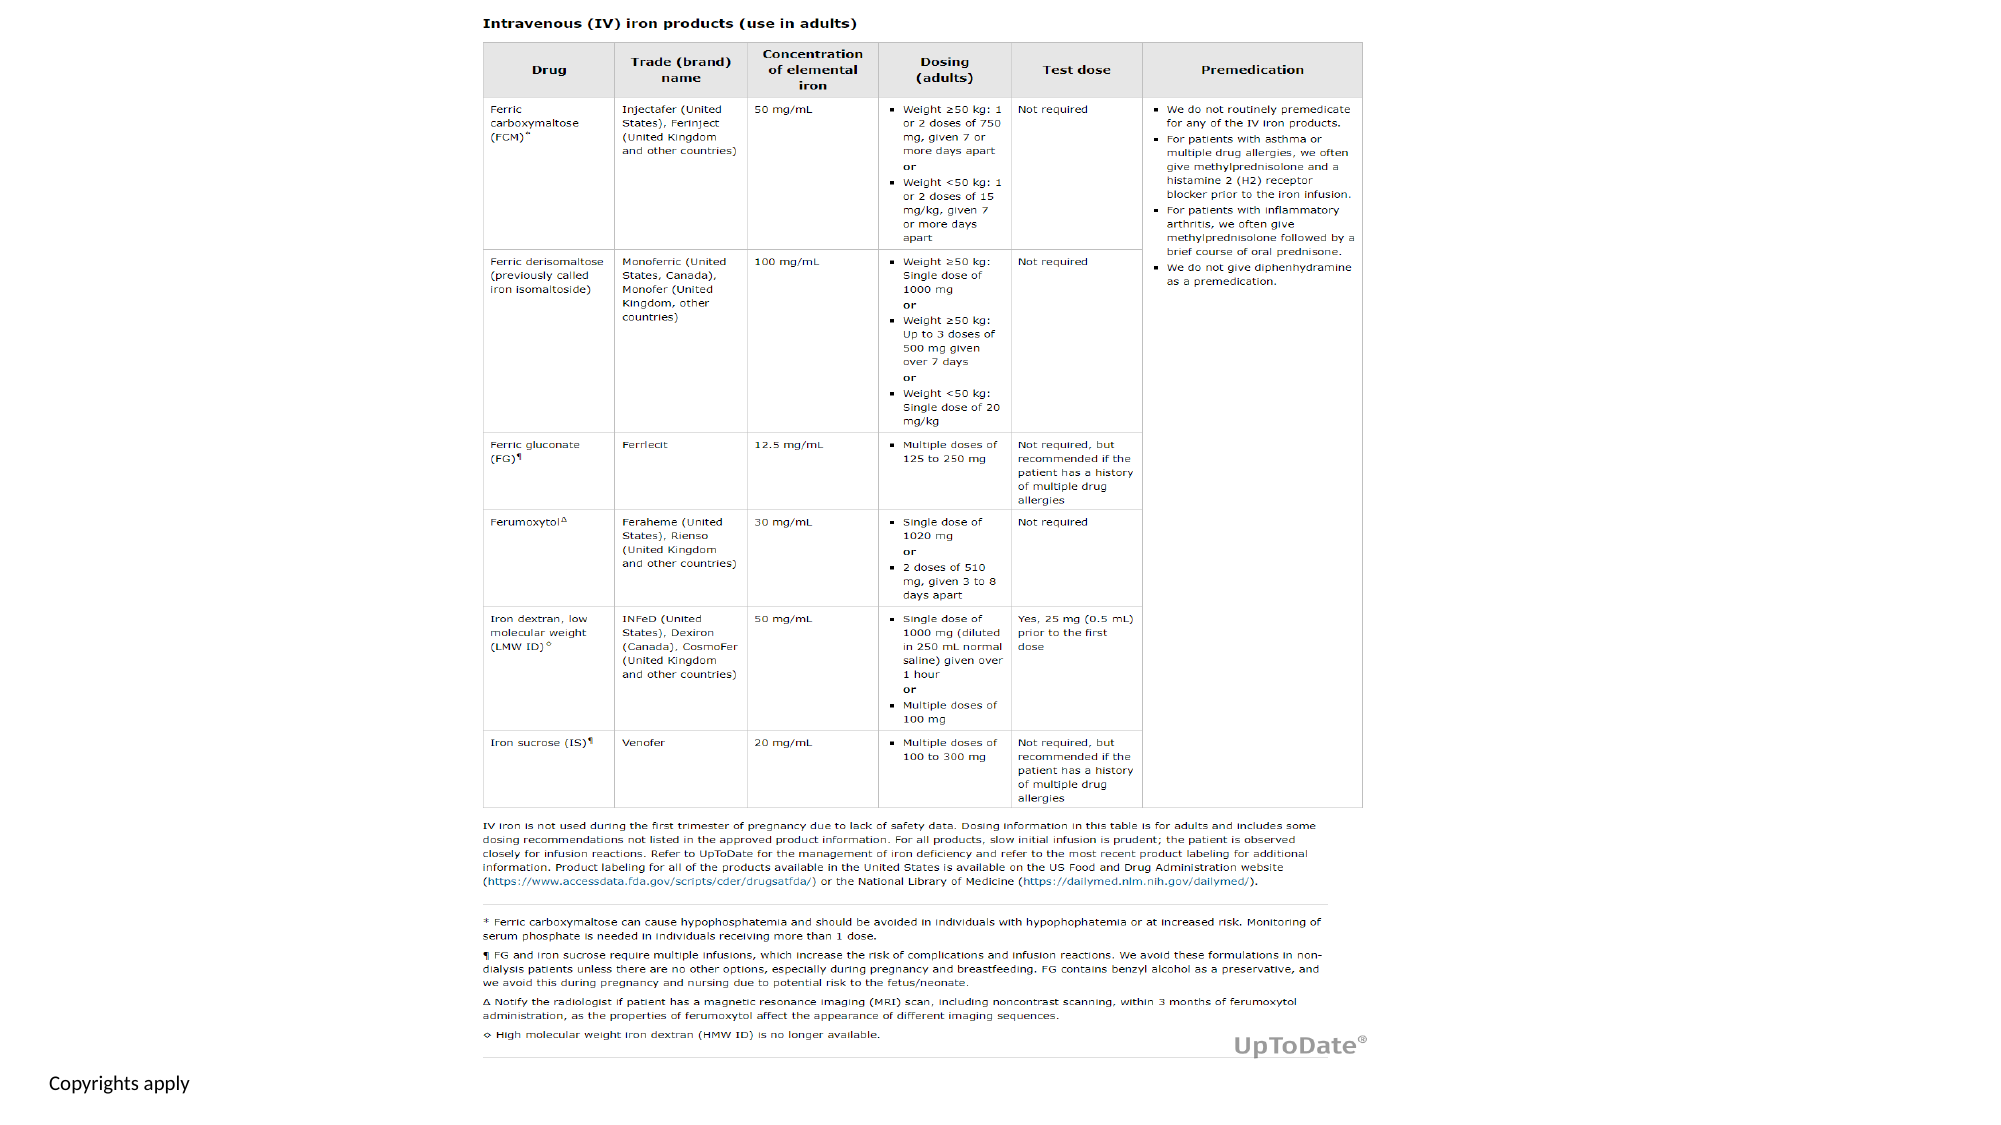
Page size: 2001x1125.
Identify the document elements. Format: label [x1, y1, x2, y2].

picture [476, 0, 1369, 1063]
